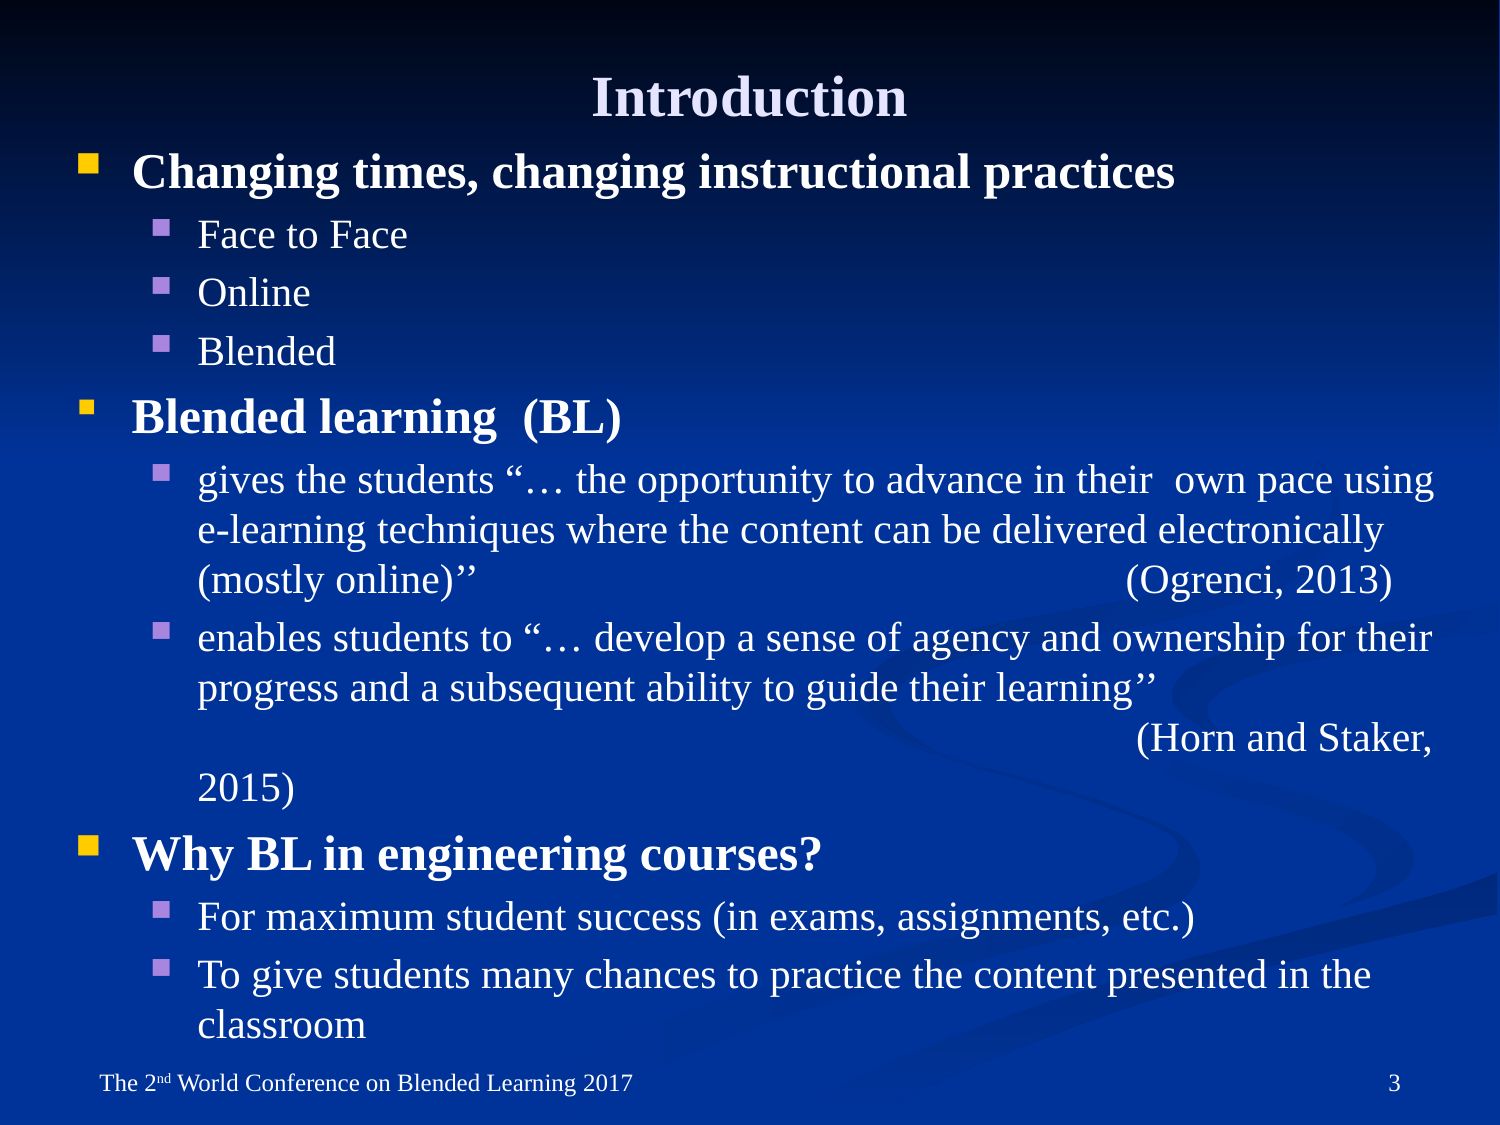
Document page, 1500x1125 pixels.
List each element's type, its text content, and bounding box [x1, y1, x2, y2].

text_box Introduction [74, 45, 1425, 130]
footer The 2nd World Conference on Blended Learning 2017 [84, 1043, 1071, 1104]
slide_number 3 [1202, 1042, 1417, 1105]
list Changing times, changing instructional practices Face to Face Online Blended Blended learning (BL) gives the students “… the opportunity to advance in their own pace using e-learning techniques where the content can be delivered electronically (mostly online)’’ (Ogrenci, 2013) enables students to “… develop a sense of agency and ownership for their progress and a subsequent ability to guide their learning’’ (Horn and Staker, 2015) Why BL in engineering courses? For maximum student success (in exams, assignments, etc.) To give students many chances to practice the content presented in the classroom [60, 130, 1457, 1043]
